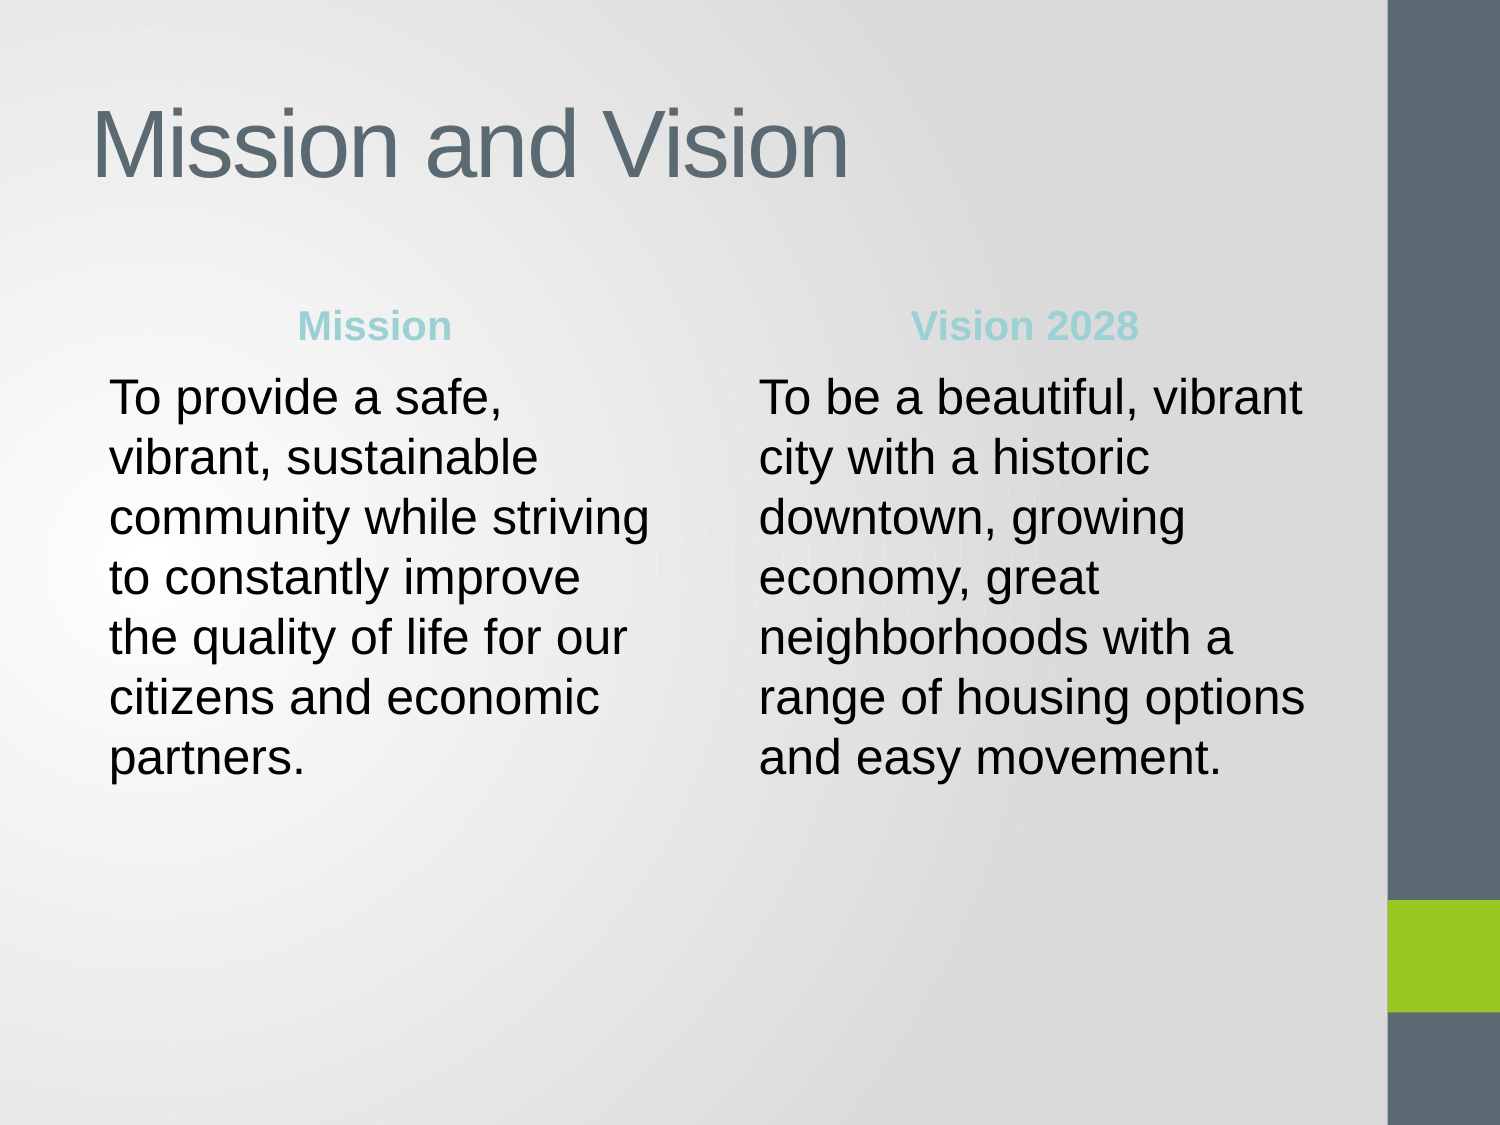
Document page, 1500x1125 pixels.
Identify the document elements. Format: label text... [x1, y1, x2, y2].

list Vision 2028 [725, 251, 1325, 356]
list Mission [75, 251, 675, 356]
title Mission and Vision [75, 45, 1325, 233]
list To be a beautiful, vibrant city with a historic downtown, growing economy, great neighborhoods with a range of housing options and easy movement. [725, 356, 1325, 1005]
list To provide a safe, vibrant, sustainable community while striving to constantly improve the quality of life for our citizens and economic partners. [75, 356, 675, 1005]
